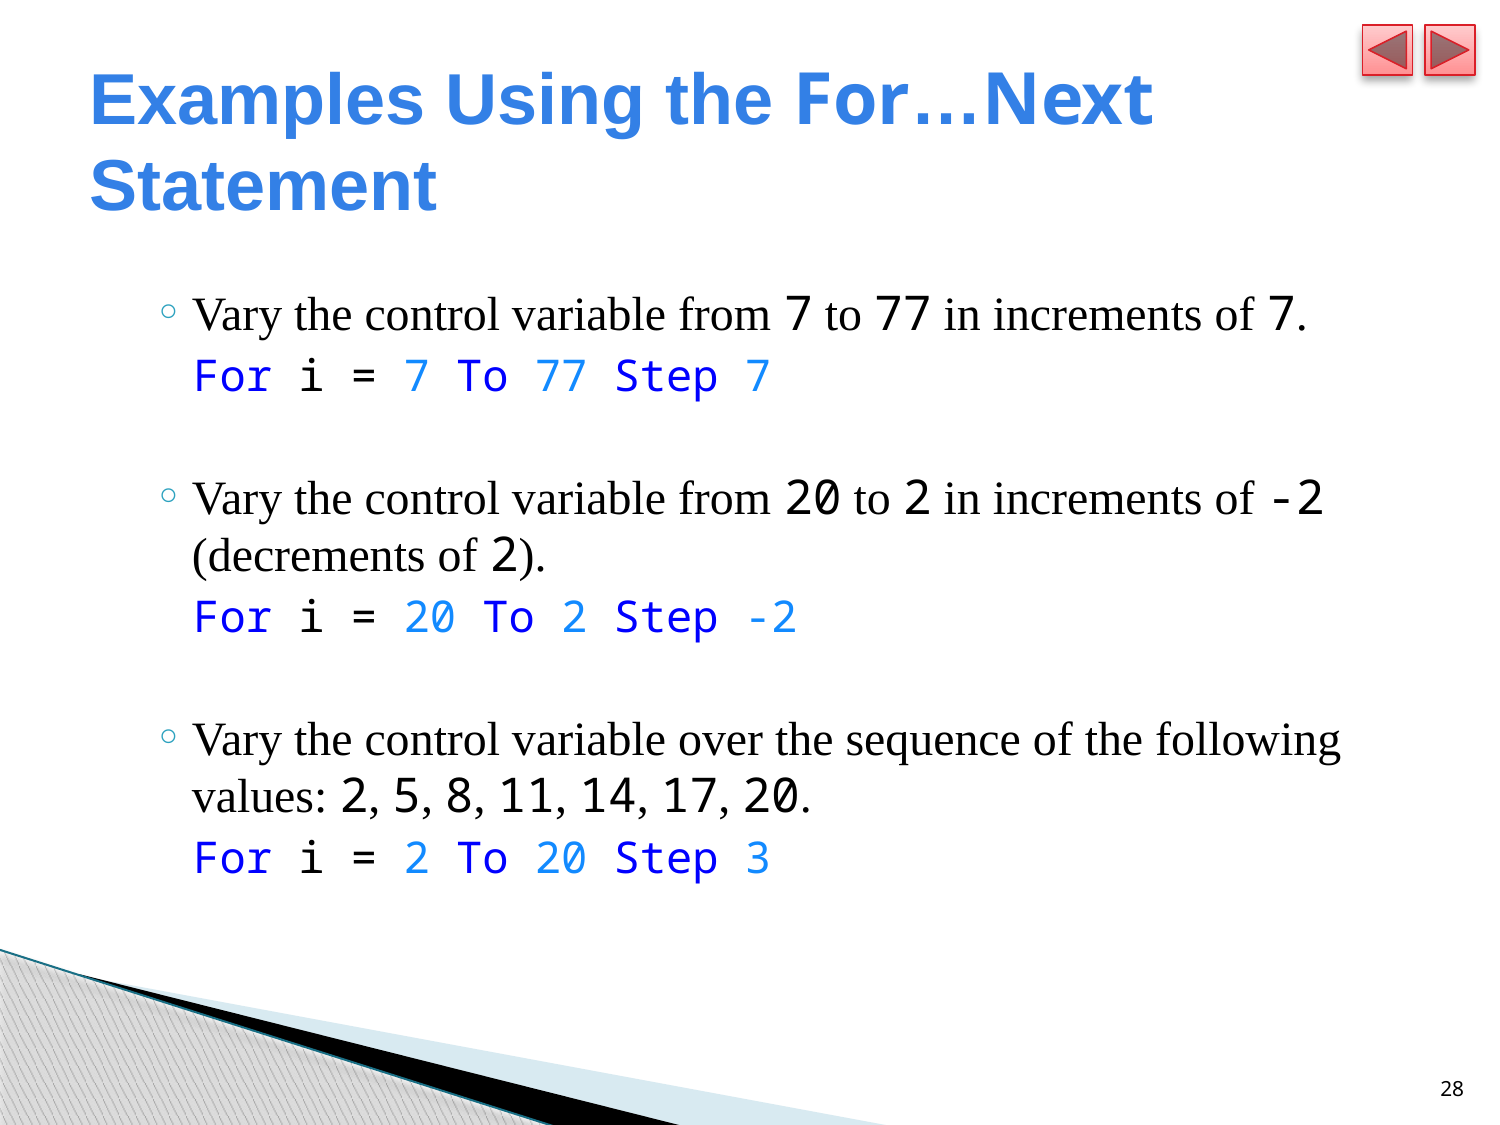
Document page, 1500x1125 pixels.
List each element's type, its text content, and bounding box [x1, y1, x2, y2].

list Vary the control variable from 7 to 77 in increments of 7. For i = 7 To 77 Step 7 Vary the control variable from 20 to 2 in increments of -2 (decrements of 2). For i = 20 To 2 Step -2 Vary the control variable over the sequence of the following values: 2, 5, 8, 11, 14, 17, 20. For i = 2 To 20 Step 3 [74, 274, 1426, 986]
slide_number 28 [1418, 1051, 1479, 1112]
title Examples Using the For…Next Statement [75, 45, 1425, 233]
